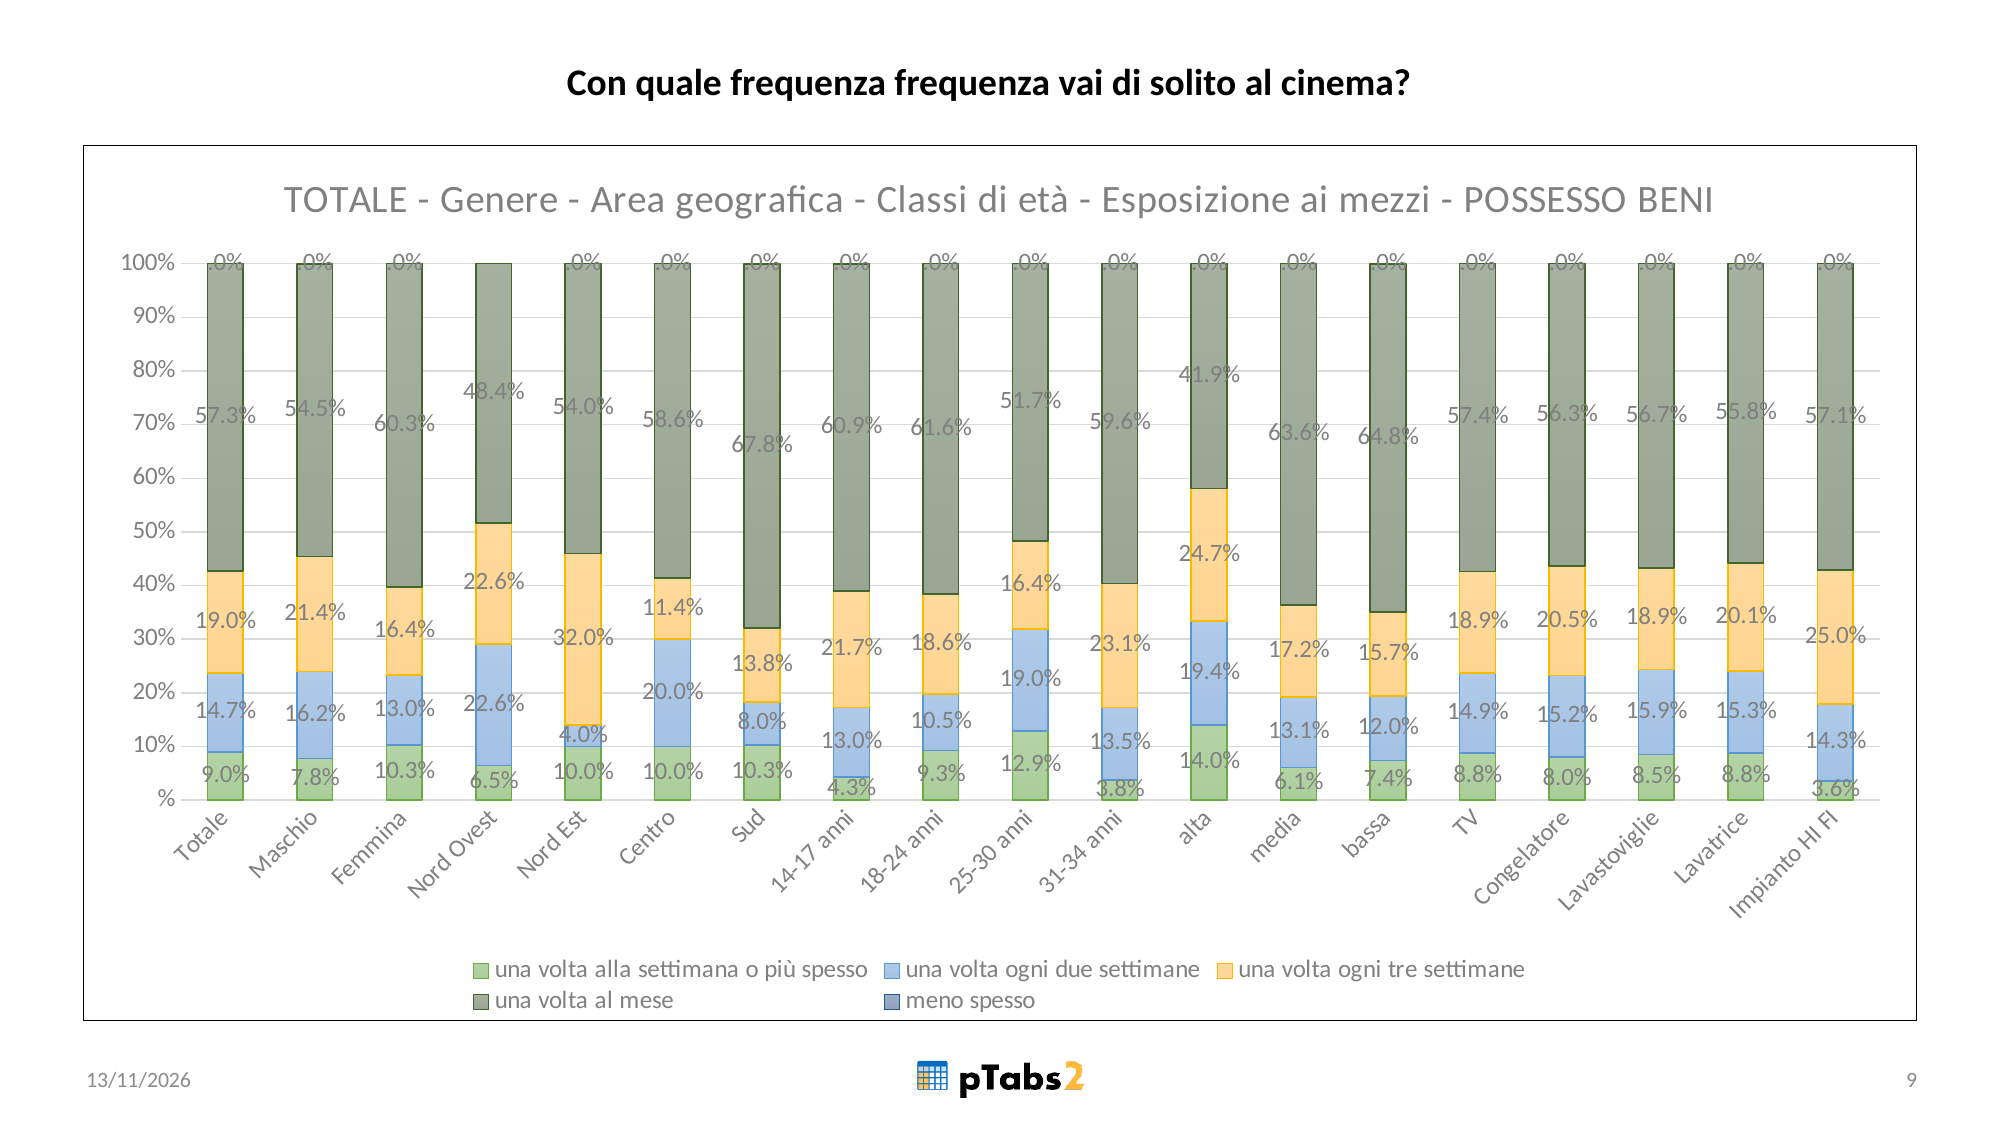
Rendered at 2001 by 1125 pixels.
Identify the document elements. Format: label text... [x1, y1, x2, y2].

title Con quale frequenza frequenza vai di solito al cinema? [104, 52, 1875, 115]
chart [83, 145, 1917, 1021]
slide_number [70, 1055, 512, 1103]
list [913, 1058, 1087, 1100]
slide_number 9 [1482, 1055, 1933, 1103]
